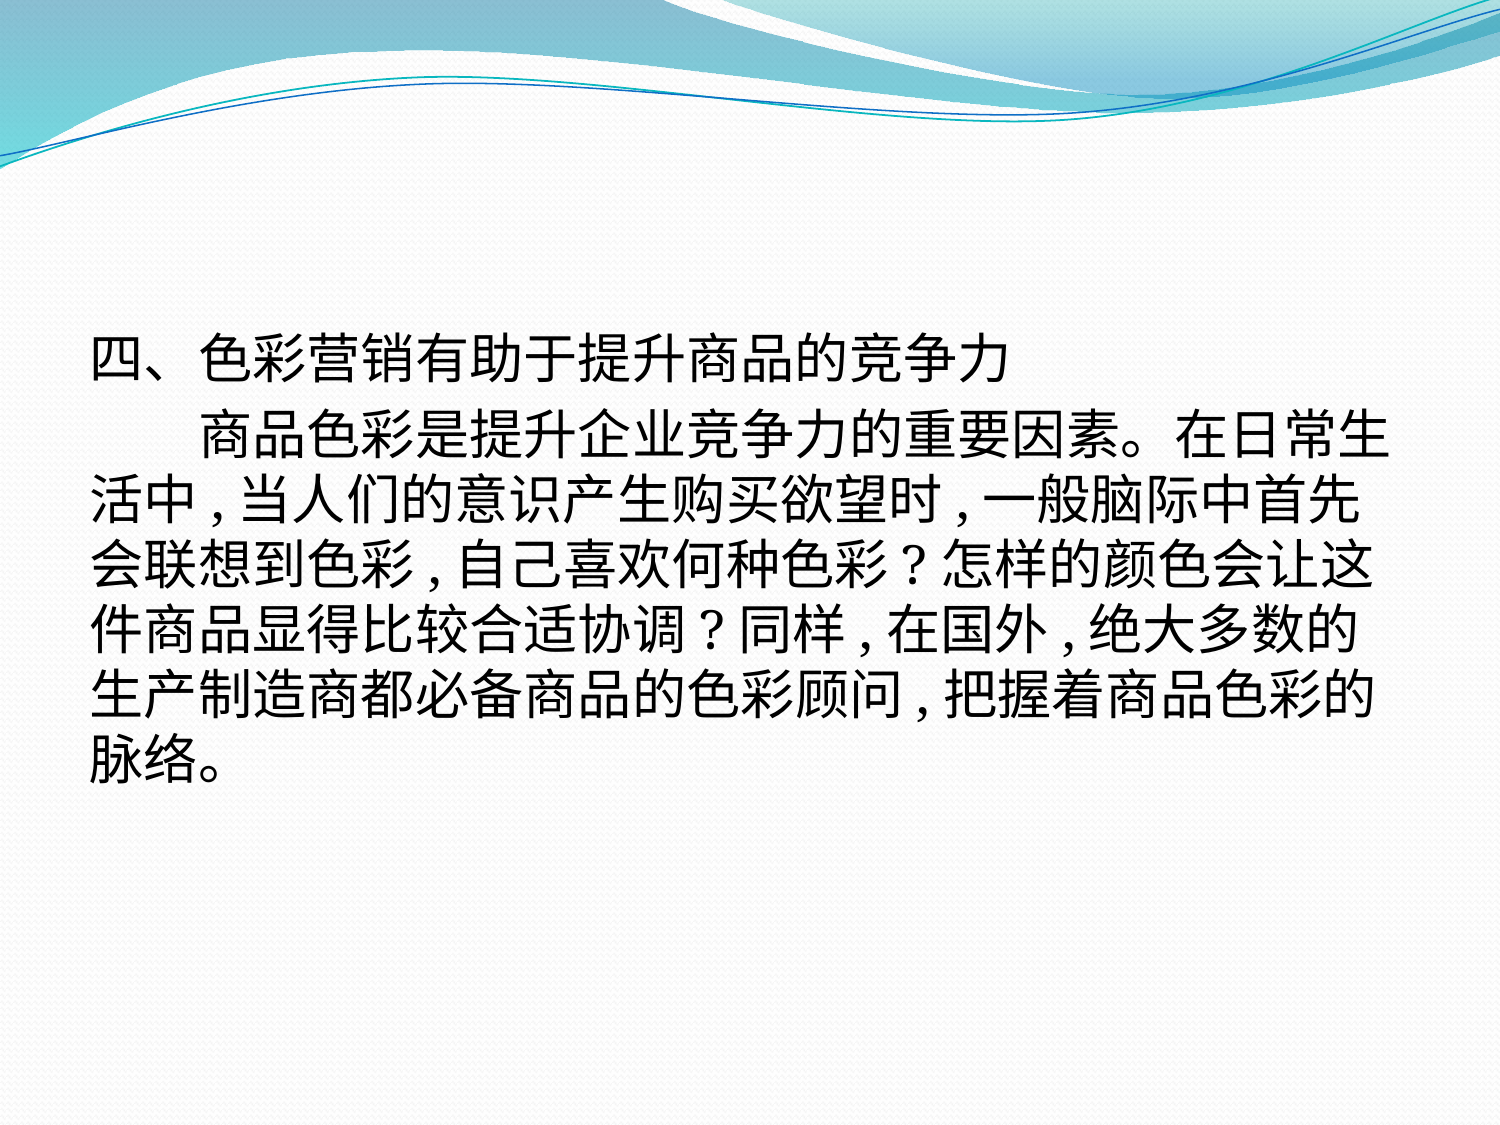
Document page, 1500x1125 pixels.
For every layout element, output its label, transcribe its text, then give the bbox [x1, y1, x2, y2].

list 四、色彩营销有助于提升商品的竞争力 商品色彩是提升企业竞争力的重要因素。在日常生活中,当人们的意识产生购买欲望时,一般脑际中首先会联想到色彩,自己喜欢何种色彩?怎样的颜色会让这件商品显得比较合适协调?同样,在国外,绝大多数的生产制造商都必备商品的色彩顾问,把握着商品色彩的脉络。 [75, 317, 1425, 1038]
